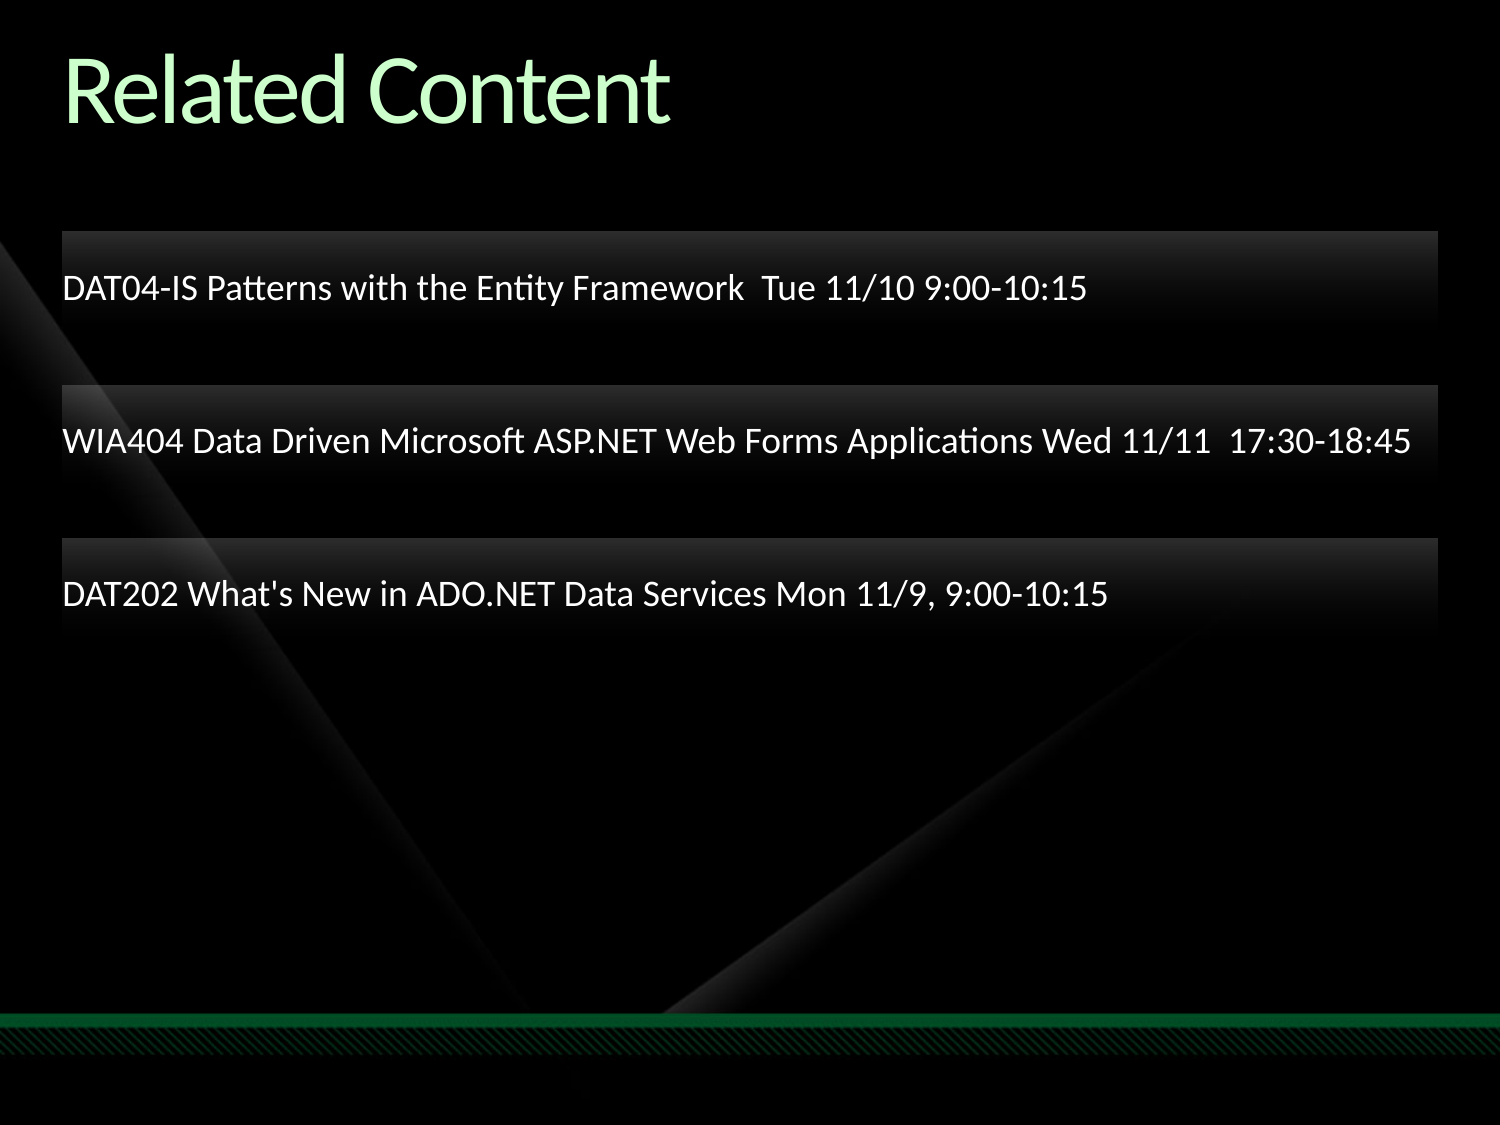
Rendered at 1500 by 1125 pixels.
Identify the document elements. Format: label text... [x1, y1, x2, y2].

picture [0, 0, 1500, 1125]
list DAT202 What's New in ADO.NET Data Services Mon 11/9, 9:00-10:15 [62, 537, 1439, 651]
title Related Content [62, 37, 1437, 147]
list DAT04-IS Patterns with the Entity Framework Tue 11/10 9:00-10:15 [62, 231, 1439, 345]
list WIA404 Data Driven Microsoft ASP.NET Web Forms Applications Wed 11/11 17:30-18:45 [62, 384, 1439, 498]
